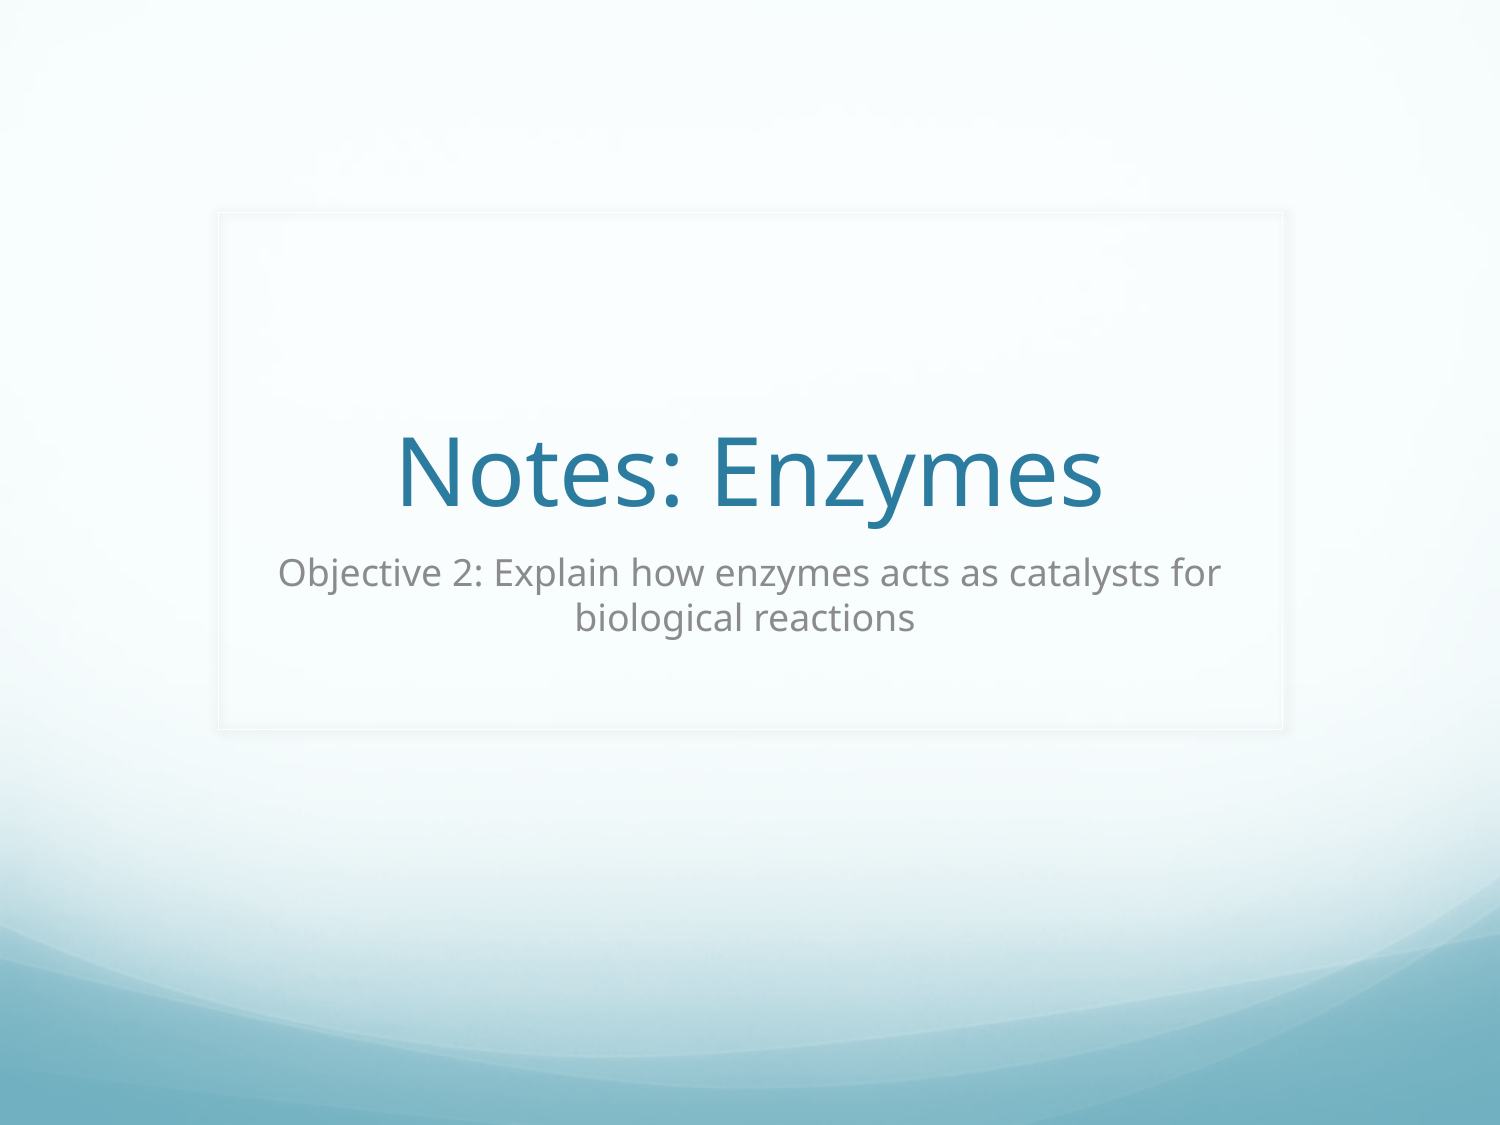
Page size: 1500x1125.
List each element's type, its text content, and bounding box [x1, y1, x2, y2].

subtitle Objective 2: Explain how enzymes acts as catalysts for biological reactions [217, 541, 1283, 692]
title Notes: Enzymes [217, 249, 1283, 533]
